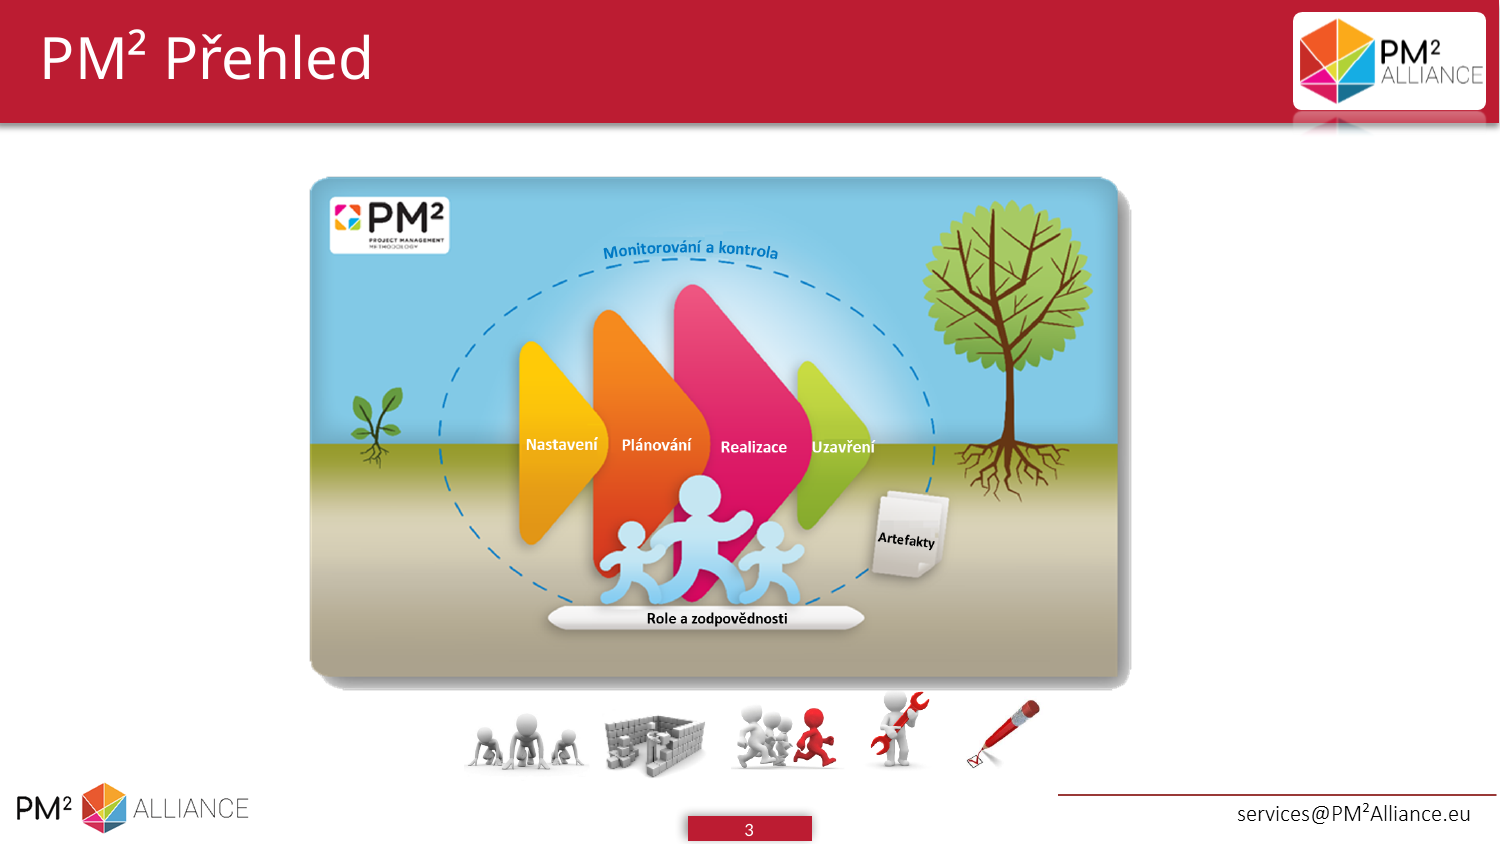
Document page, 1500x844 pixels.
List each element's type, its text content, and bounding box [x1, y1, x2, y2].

picture [0, 0, 1500, 841]
text_box PM² Přehled [24, 13, 907, 99]
